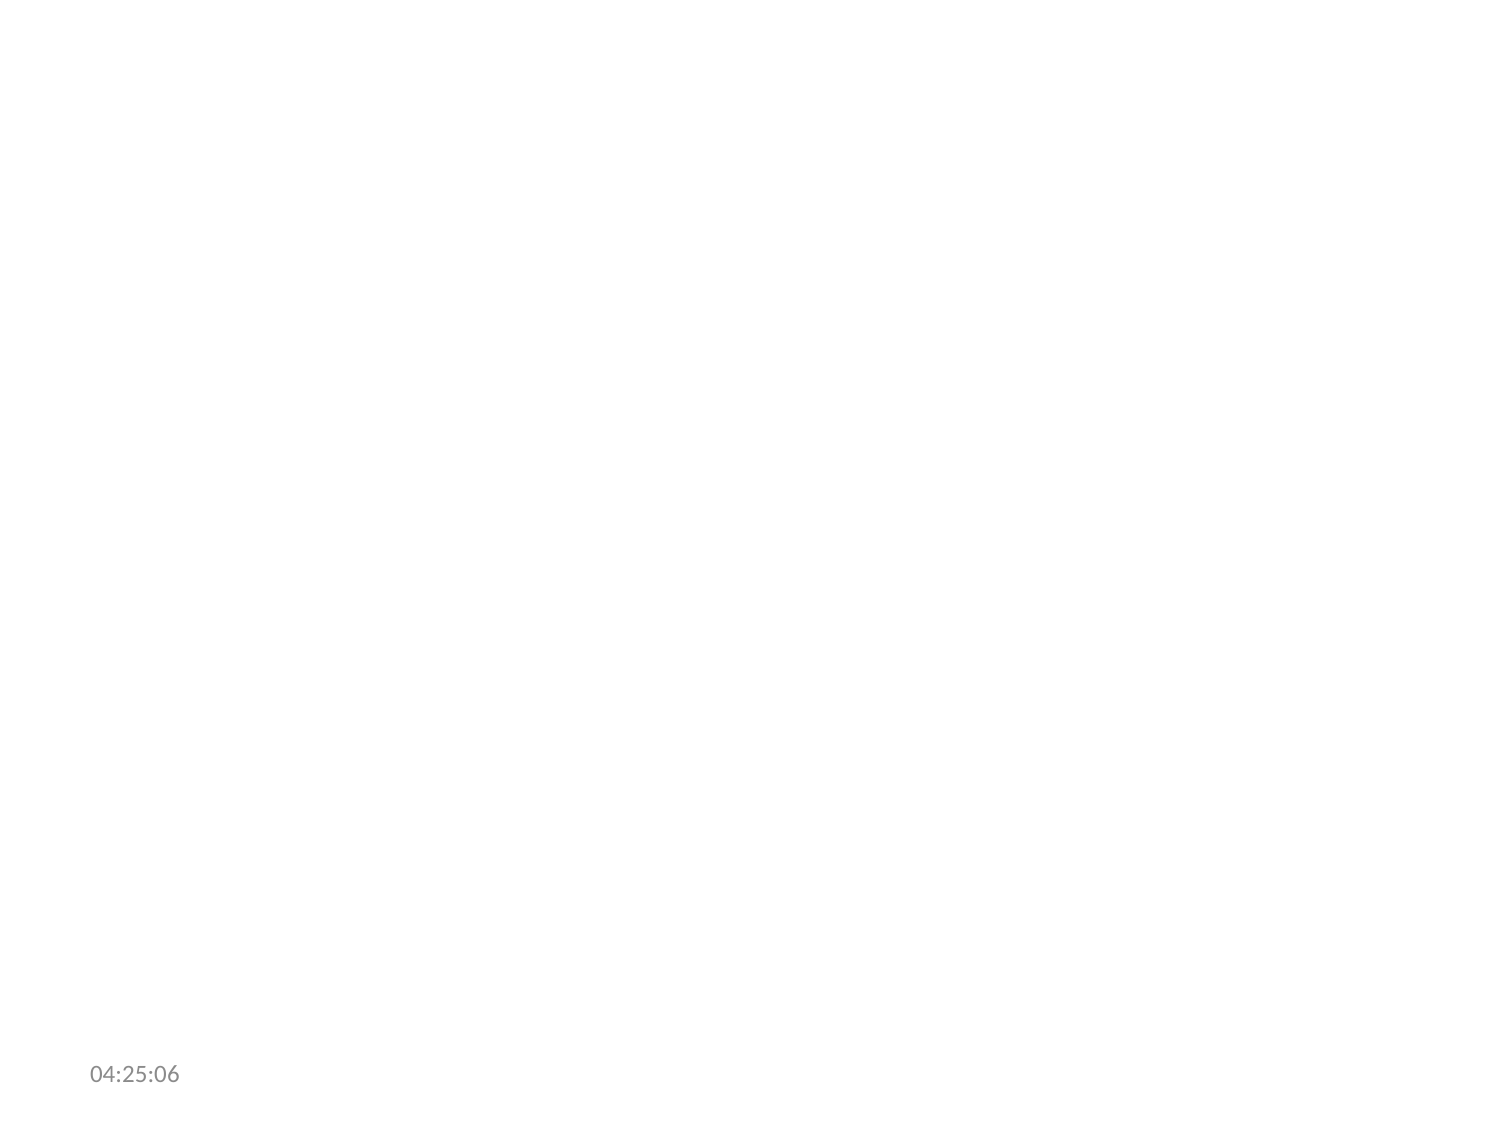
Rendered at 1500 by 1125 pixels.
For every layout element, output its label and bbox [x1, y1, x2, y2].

slide_number [75, 1042, 425, 1103]
